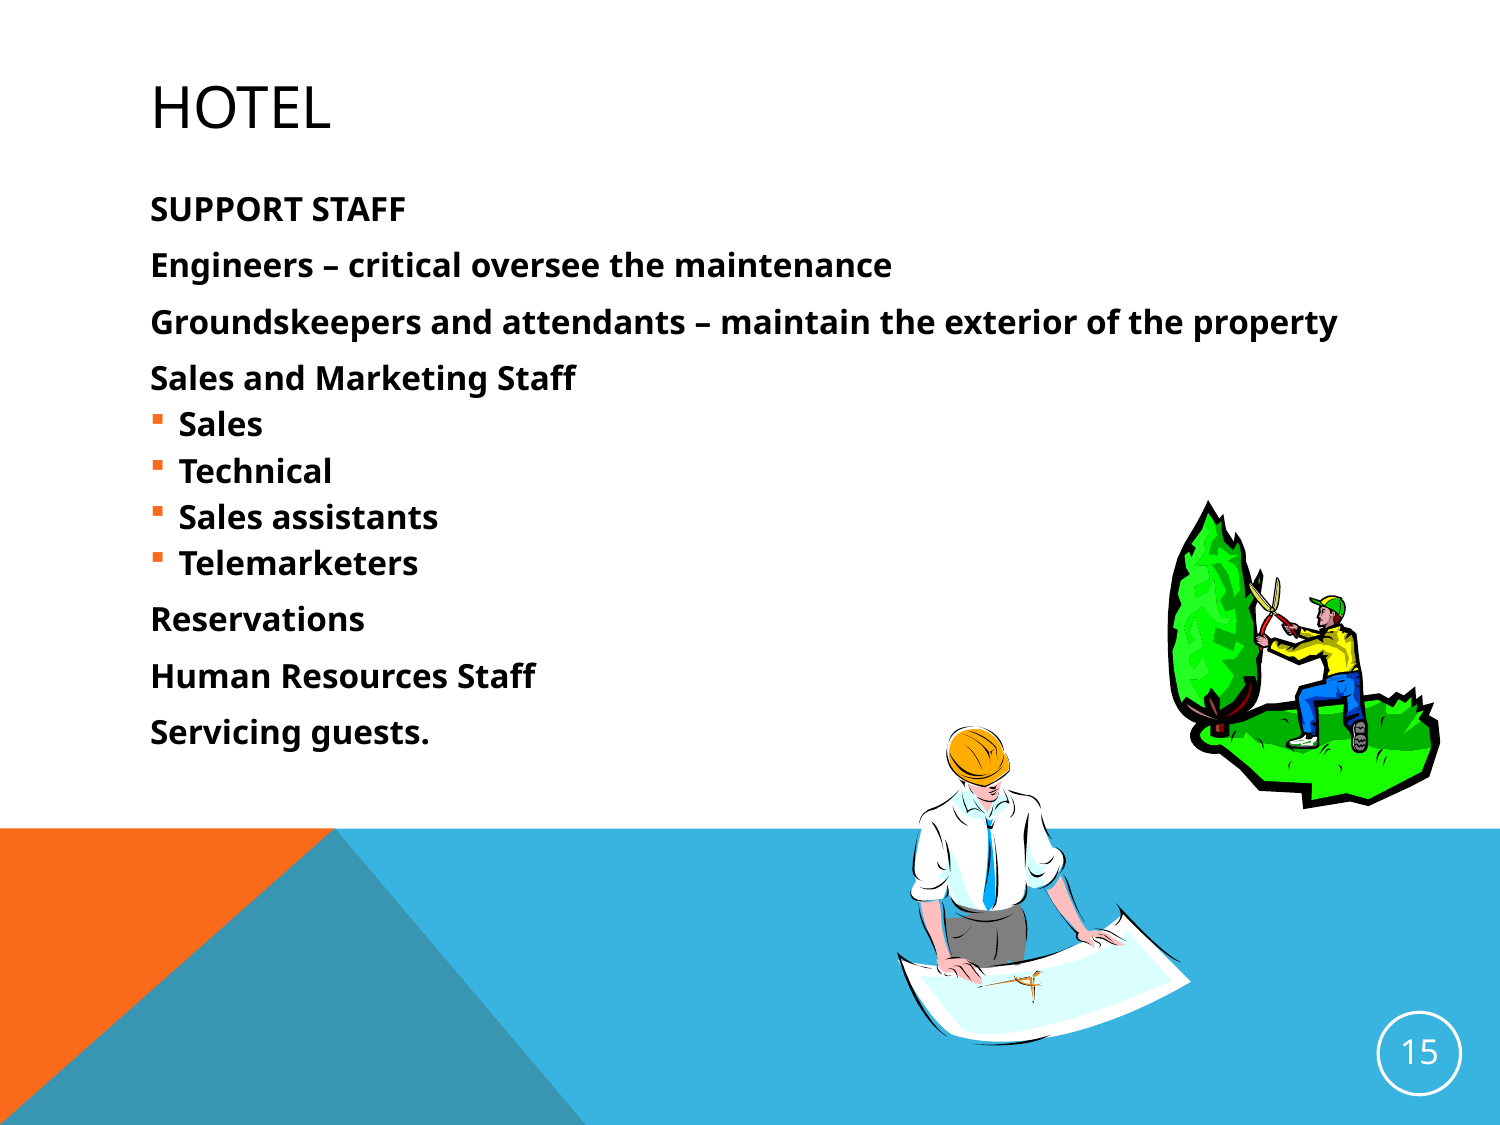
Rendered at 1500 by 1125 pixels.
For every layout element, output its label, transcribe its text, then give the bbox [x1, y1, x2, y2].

list SUPPORT STAFF Engineers – critical oversee the maintenance Groundskeepers and attendants – maintain the exterior of the property Sales and Marketing Staff Sales Technical Sales assistants Telemarketers Reservations Human Resources Staff Servicing guests. [135, 180, 1369, 768]
title Hotel [135, 60, 1369, 150]
slide_number 15 [1376, 1010, 1463, 1097]
picture [896, 499, 1441, 1072]
